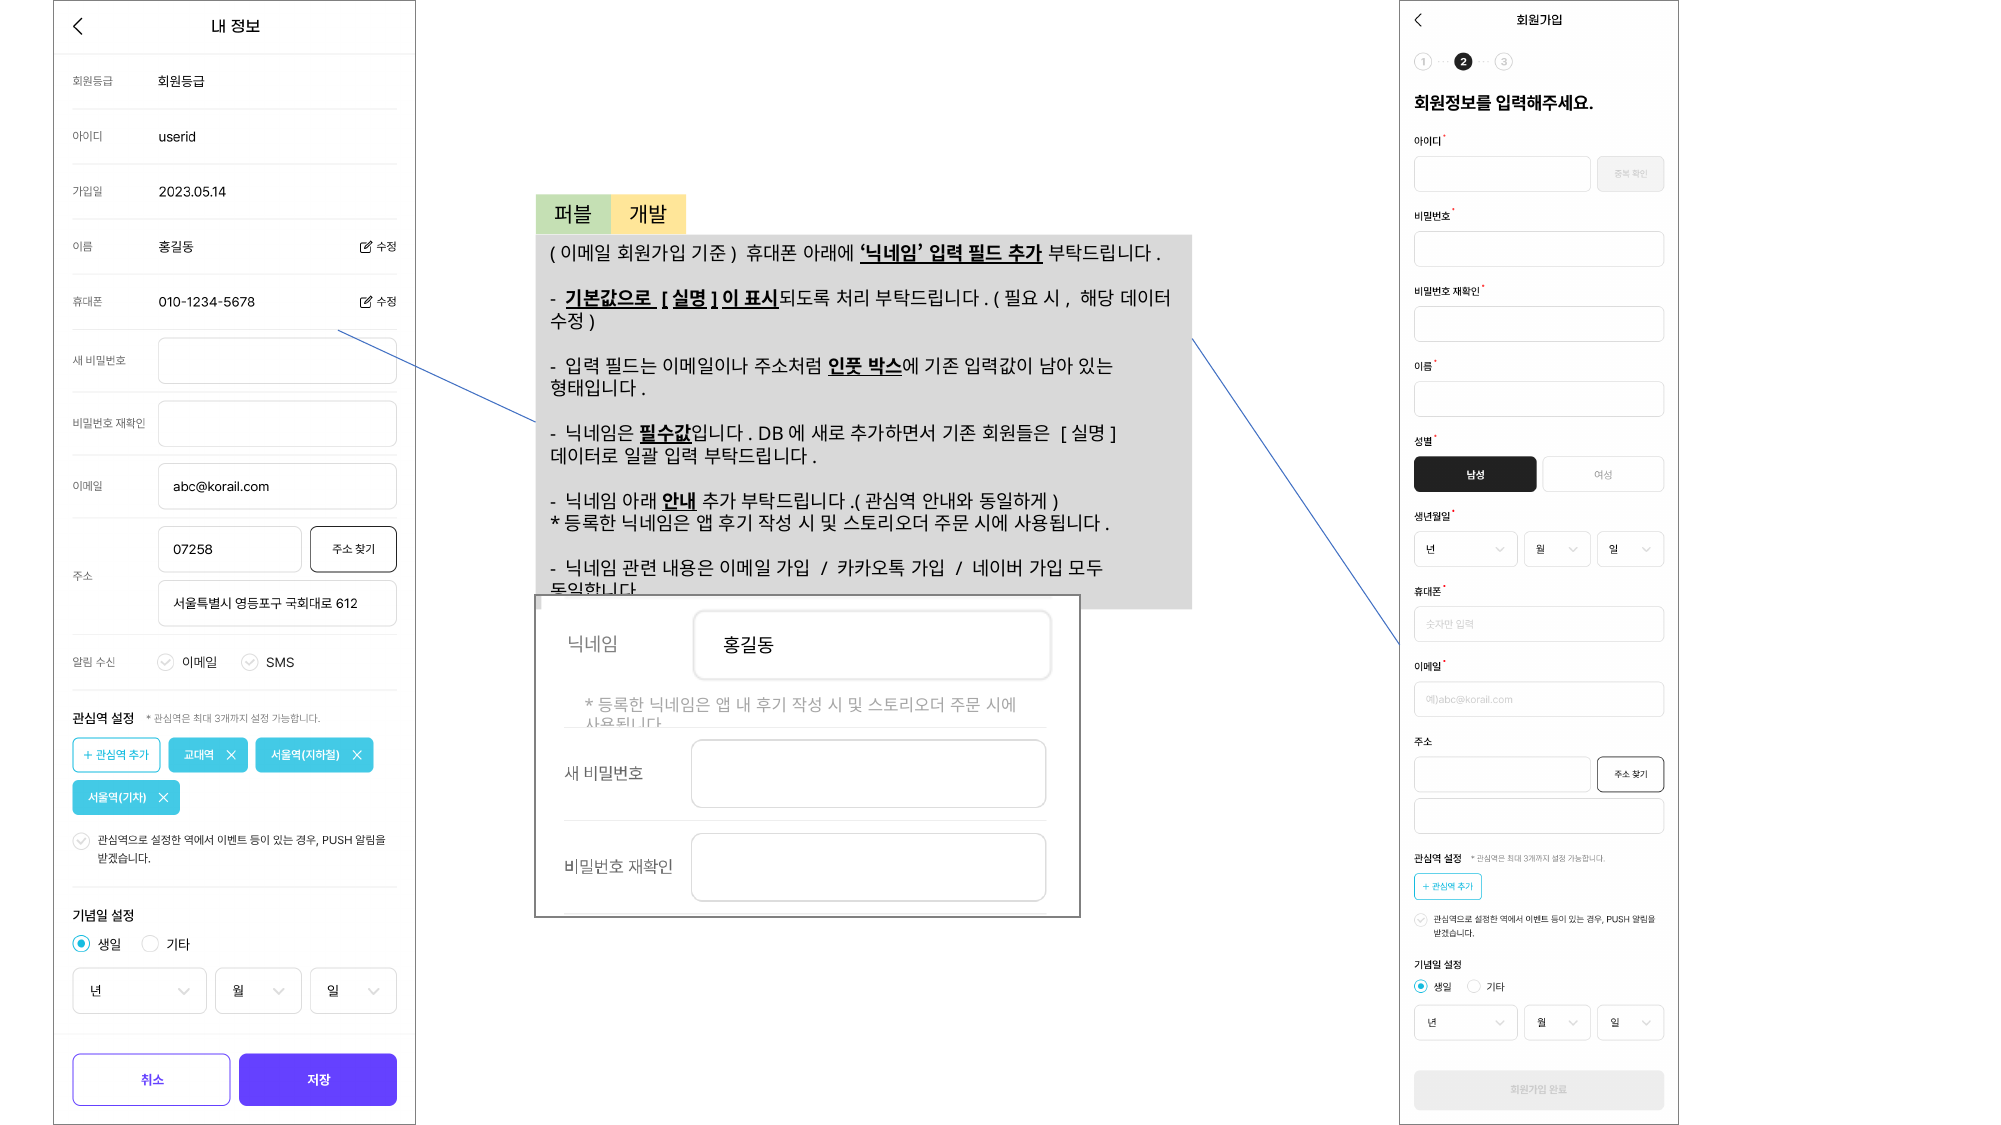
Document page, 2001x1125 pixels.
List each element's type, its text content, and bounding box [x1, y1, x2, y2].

text_box (이메일 회원가입 기준) 휴대폰 아래에 ‘닉네임’ 입력 필드 추가 부탁드립니다. - 기본값으로 [실명]이 표시되도록 처리 부탁드립니다. (필요 시, 해당 데이터 수정) - 입력 필드는 이메일이나 주소처럼 인풋 박스에 기존 입력값이 남아 있는 형태입니다. - 닉네임은 필수값입니다. DB에 새로 추가하면서 기존 회원들은 [실명] 데이터로 일괄 입력 부탁드립니다. - 닉네임 아래 안내 추가 부탁드립니다.(관심역 안내와 동일하게) *등록한 닉네임은 앱 후기 작성 시 및 스토리오더 주문 시에 사용됩니다. - 닉네임 관련 내용은 이메일 가입 / 카카오톡 가입 / 네이버 가입 모두 동일합니다. [535, 234, 1193, 610]
picture [1399, 0, 1679, 1125]
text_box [535, 595, 1081, 918]
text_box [337, 330, 536, 391]
text_box 개발 [611, 194, 687, 235]
picture [53, 0, 416, 1125]
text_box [1192, 338, 1400, 645]
text_box 퍼블 [535, 194, 611, 235]
